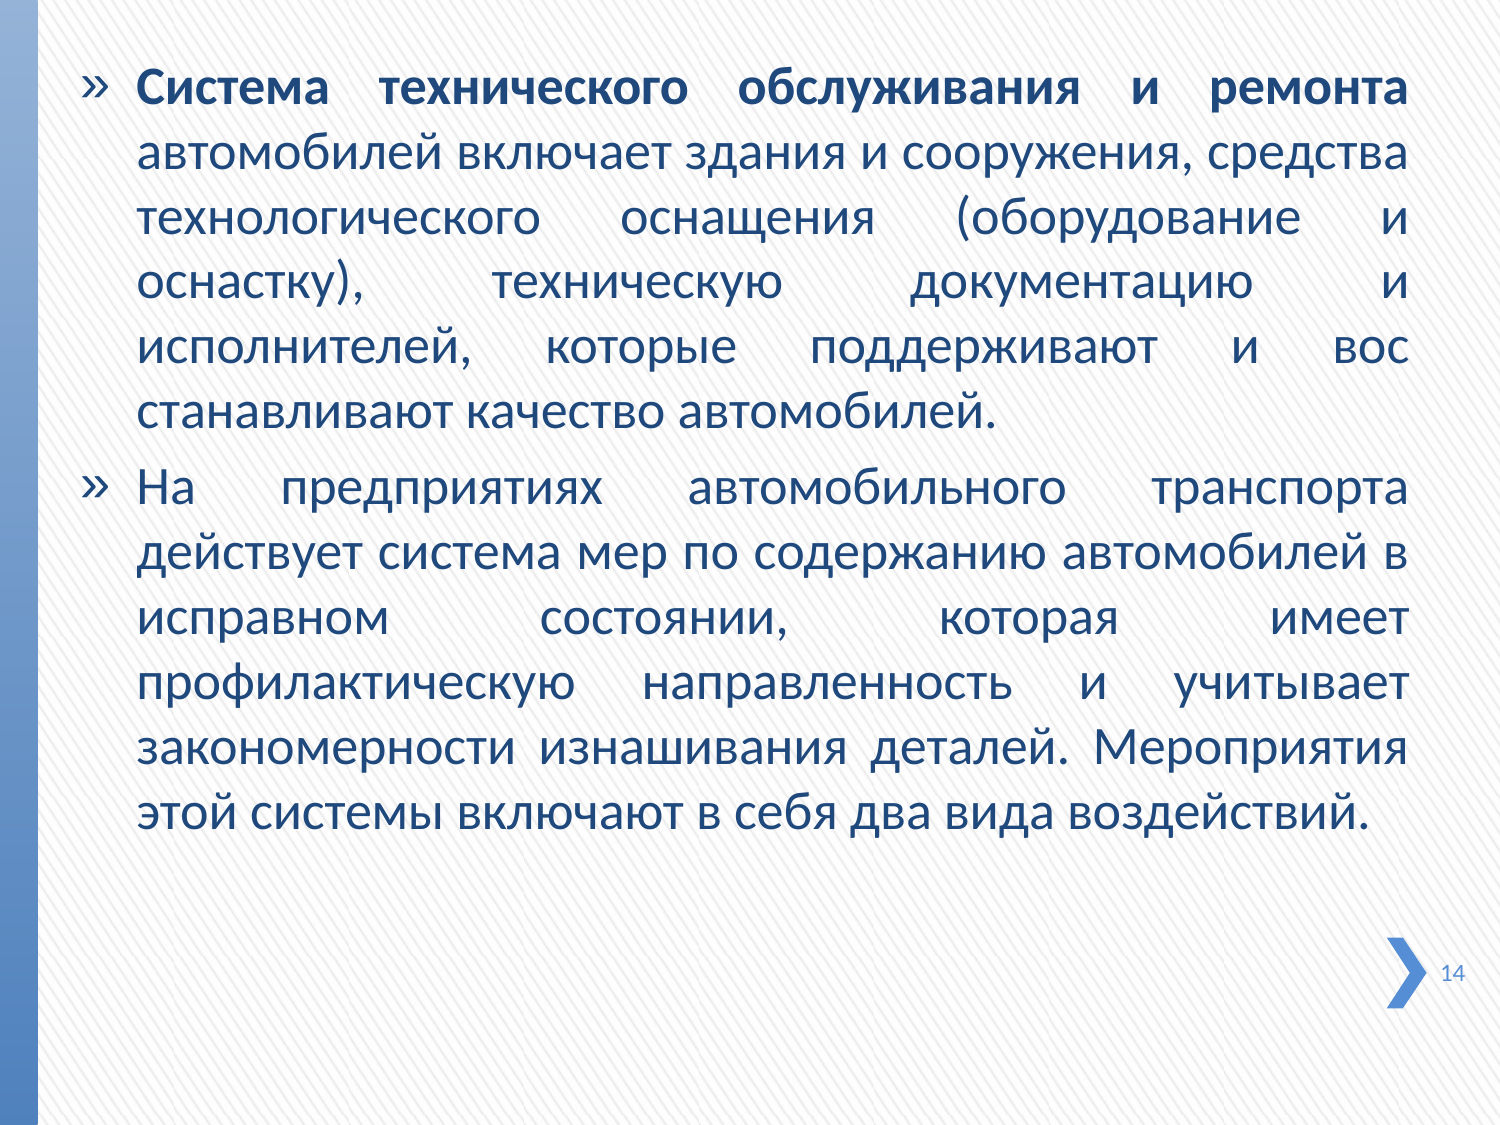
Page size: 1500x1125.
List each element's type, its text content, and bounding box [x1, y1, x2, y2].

slide_number 14 [1425, 941, 1488, 1002]
list Система технического обслуживания и ремонта автомо­билей включает здания и сооружения, средства технологиче­ского оснащения (оборудование и оснастку), техническую до­кументацию и исполнителей, которые поддерживают и вос­станавливают качество автомобилей. На предприятиях автомобильного транспорта действует система мер по содержанию автомобилей в исправном состоя­нии, которая имеет профилактическую направленность и учи­тывает закономерности изнашивания деталей. Мероприятия этой системы включают в себя два вида воздействий. [64, 42, 1425, 863]
